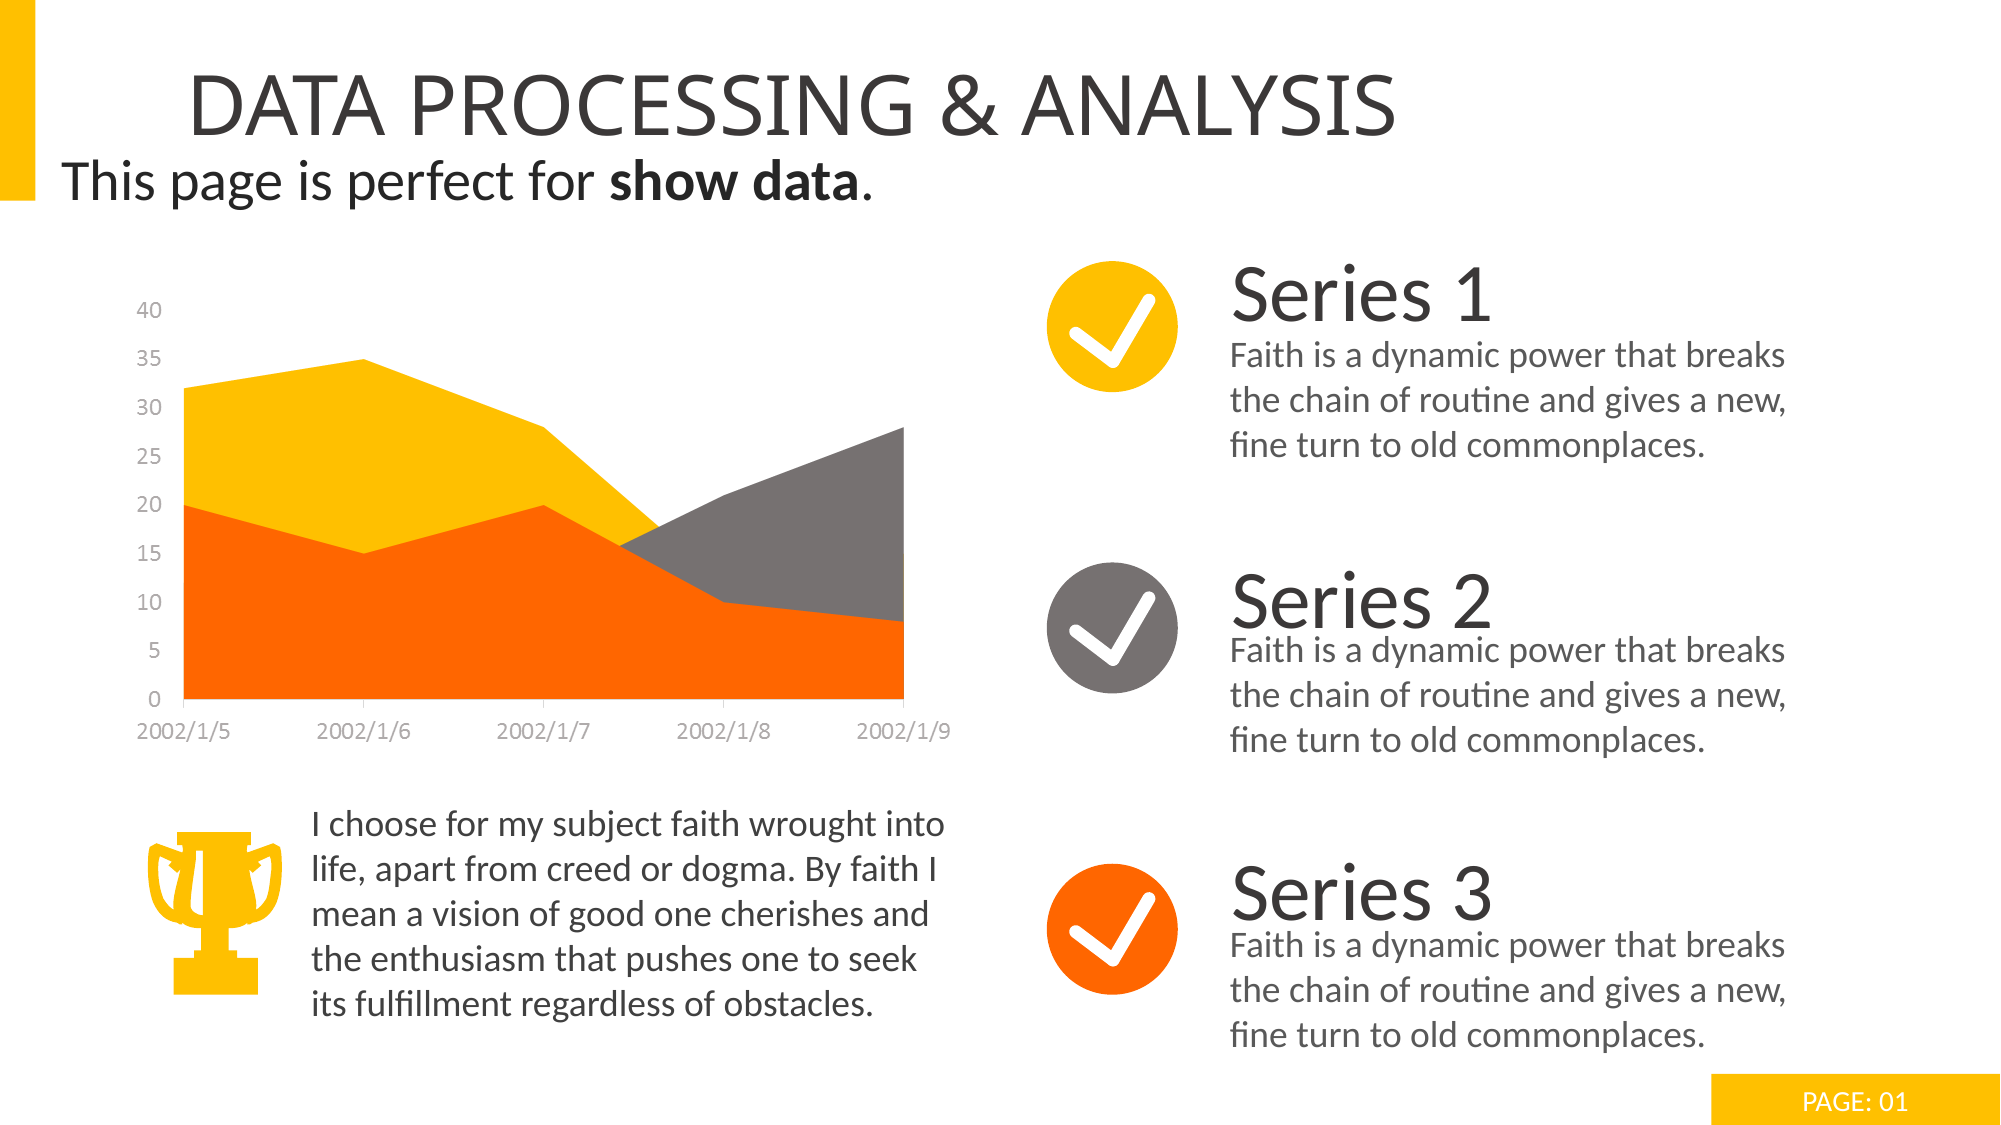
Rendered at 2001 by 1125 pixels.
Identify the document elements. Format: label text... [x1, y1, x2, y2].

text_box DATA PROCESSING & ANALYSIS [171, 44, 1415, 160]
text_box I choose for my subject faith wrought into life, apart from creed or dogma. By faith I mean a vision of good one cherishes and the enthusiasm that pushes one to seek its fulfillment regardless of obstacles. [296, 791, 968, 1032]
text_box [1046, 562, 1178, 694]
text_box This page is perfect for show data. [46, 135, 891, 220]
text_box [147, 832, 282, 995]
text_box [1215, 829, 1847, 1065]
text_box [1215, 537, 1847, 770]
text_box [0, 0, 36, 202]
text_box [105, 276, 983, 768]
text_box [1215, 231, 1847, 474]
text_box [1046, 261, 1178, 393]
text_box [1046, 863, 1178, 995]
text_box PAGE: 01 [1710, 1073, 2000, 1125]
